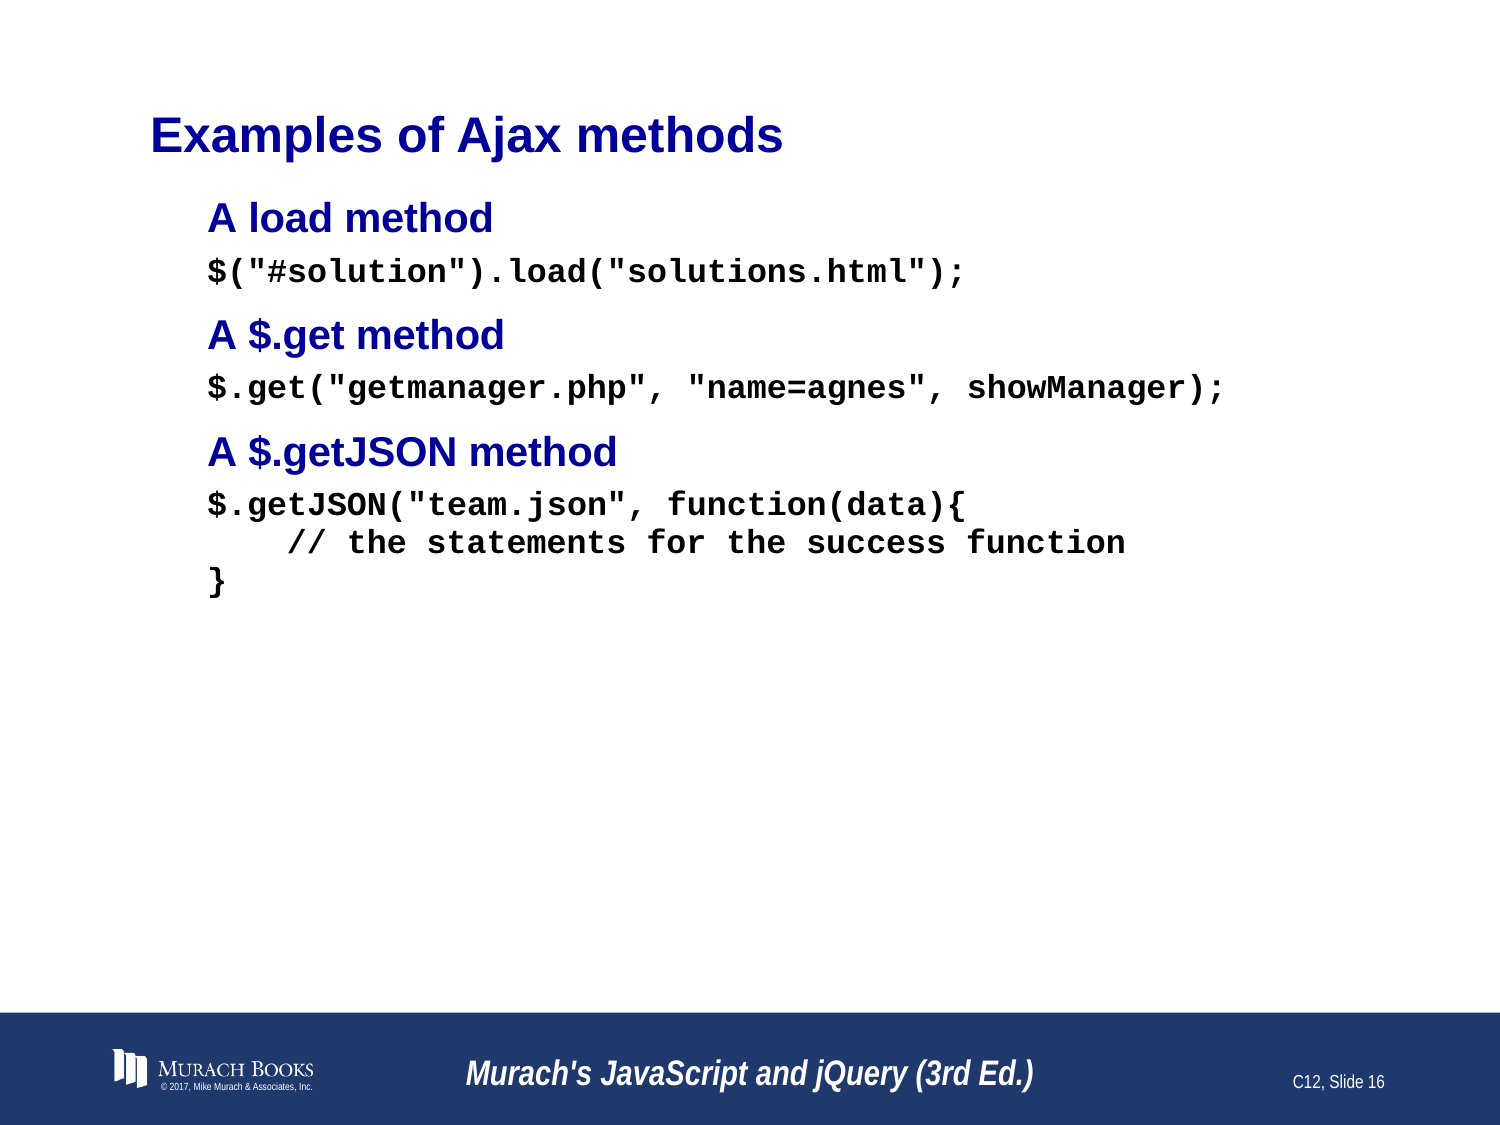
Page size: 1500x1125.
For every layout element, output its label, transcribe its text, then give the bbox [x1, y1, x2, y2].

title Examples of Ajax methods [150, 102, 1350, 164]
slide_number C12, Slide 16 [1087, 1025, 1400, 1100]
slide_number Murach's JavaScript and jQuery (3rd Ed.) [463, 1025, 1050, 1100]
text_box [149, 174, 1350, 602]
footer © 2017, Mike Murach & Associates, Inc. [12, 1025, 463, 1100]
